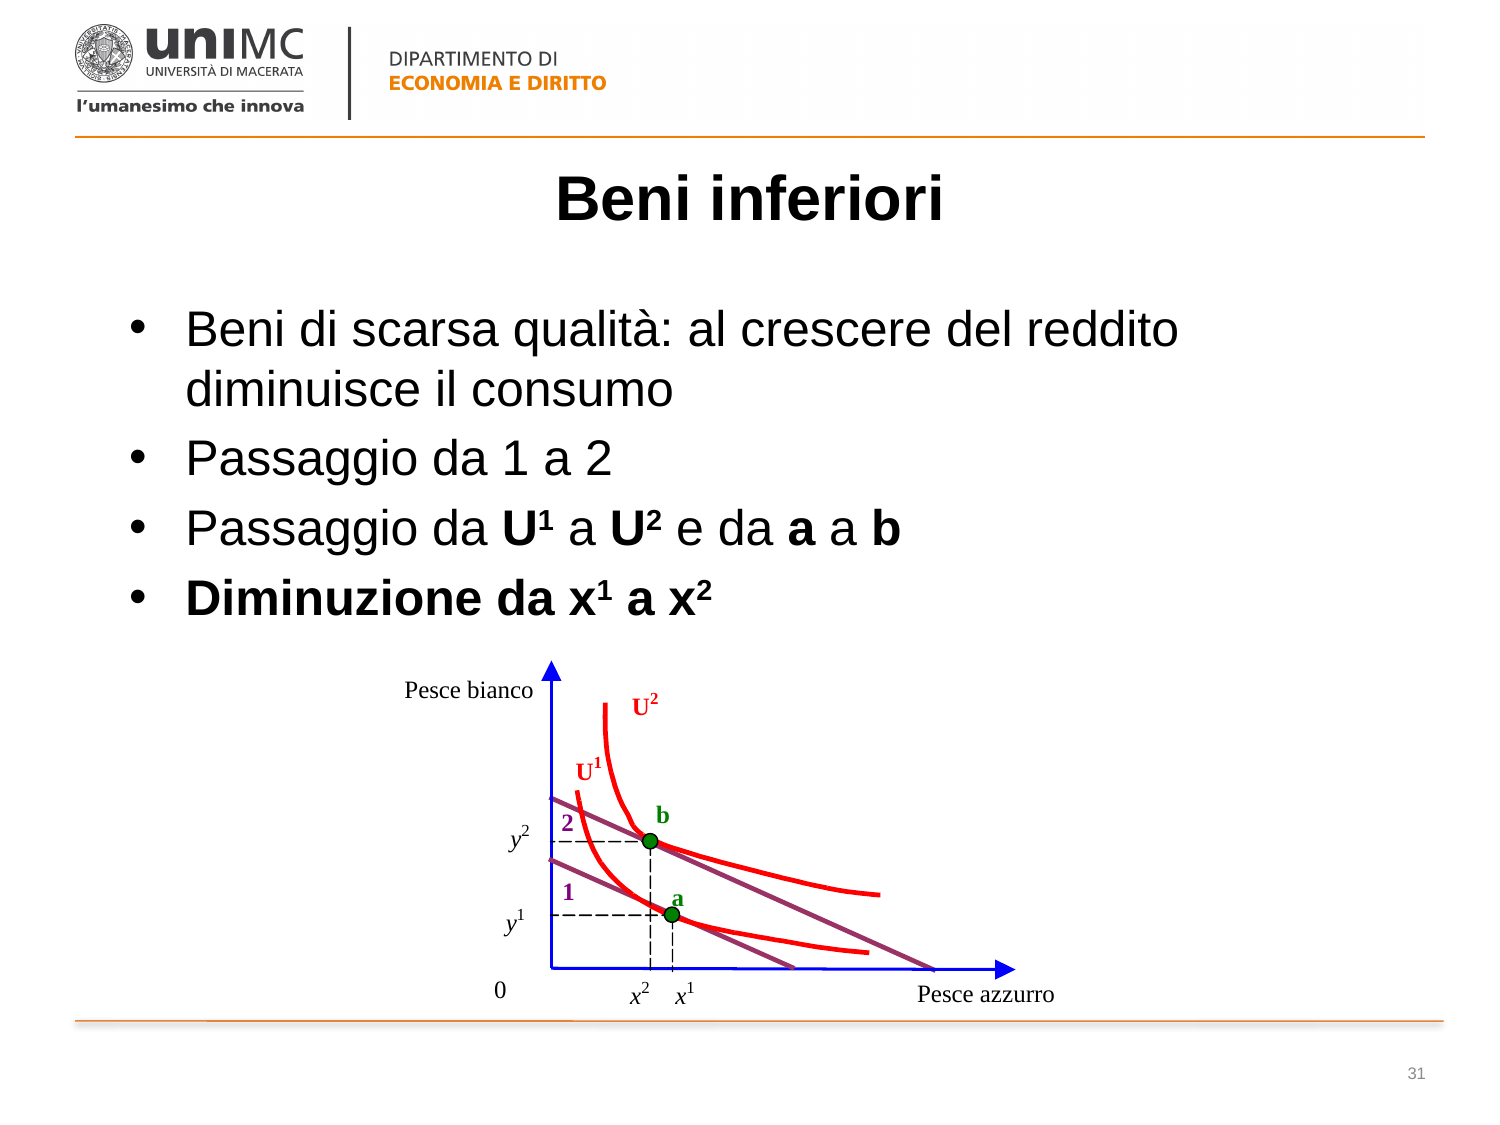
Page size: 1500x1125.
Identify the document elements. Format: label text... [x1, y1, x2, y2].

list Beni di scarsa qualità: al crescere del reddito diminuisce il consumo Passaggio da 1 a 2 Passaggio da U1 a U2 e da a a b Diminuzione da x1 a x2 [114, 288, 1350, 658]
picture [75, 24, 1425, 138]
slide_number 31 [1091, 1042, 1442, 1103]
title Beni inferiori [75, 149, 1425, 241]
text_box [389, 657, 1092, 1028]
